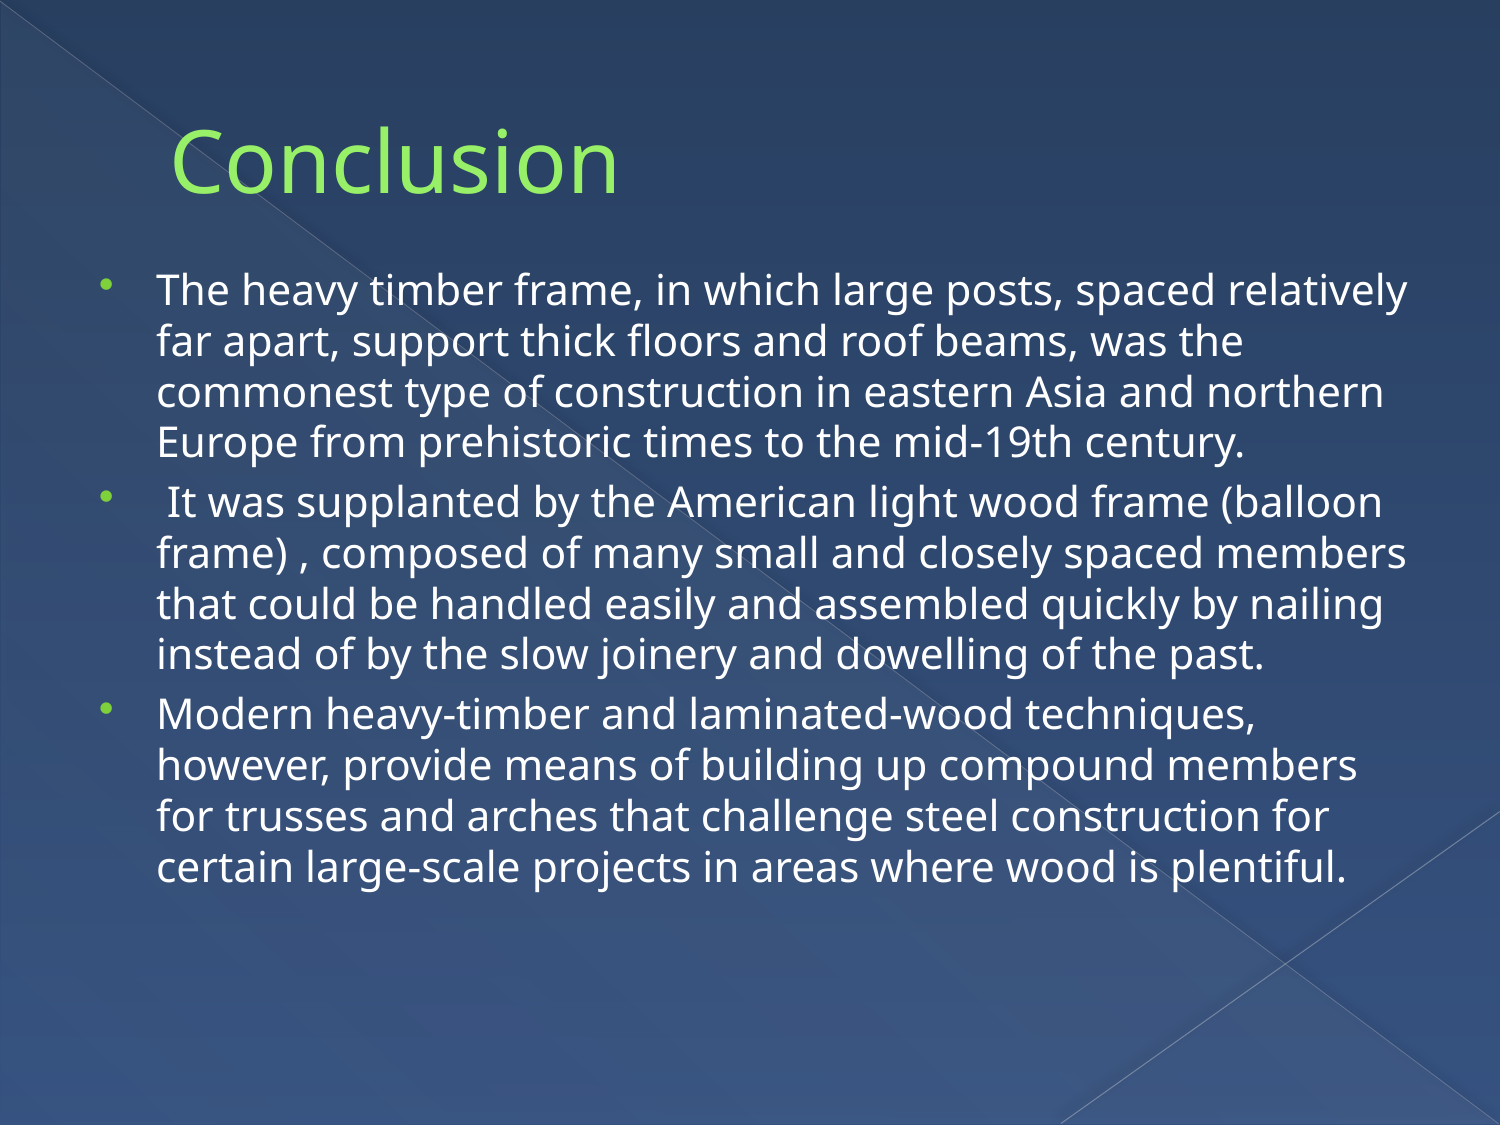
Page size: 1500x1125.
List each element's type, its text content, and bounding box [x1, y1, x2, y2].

list The heavy timber frame, in which large posts, spaced relatively far apart, support thick floors and roof beams, was the commonest type of construction in eastern Asia and northern Europe from prehistoric times to the mid-19th century. It was supplanted by the American light wood frame (balloon frame) , composed of many small and closely spaced members that could be handled easily and assembled quickly by nailing instead of by the slow joinery and dowelling of the past. Modern heavy-timber and laminated-wood techniques, however, provide means of building up compound members for trusses and arches that challenge steel construction for certain large-scale projects in areas where wood is plentiful. [76, 255, 1427, 1006]
title Conclusion [75, 43, 1425, 274]
